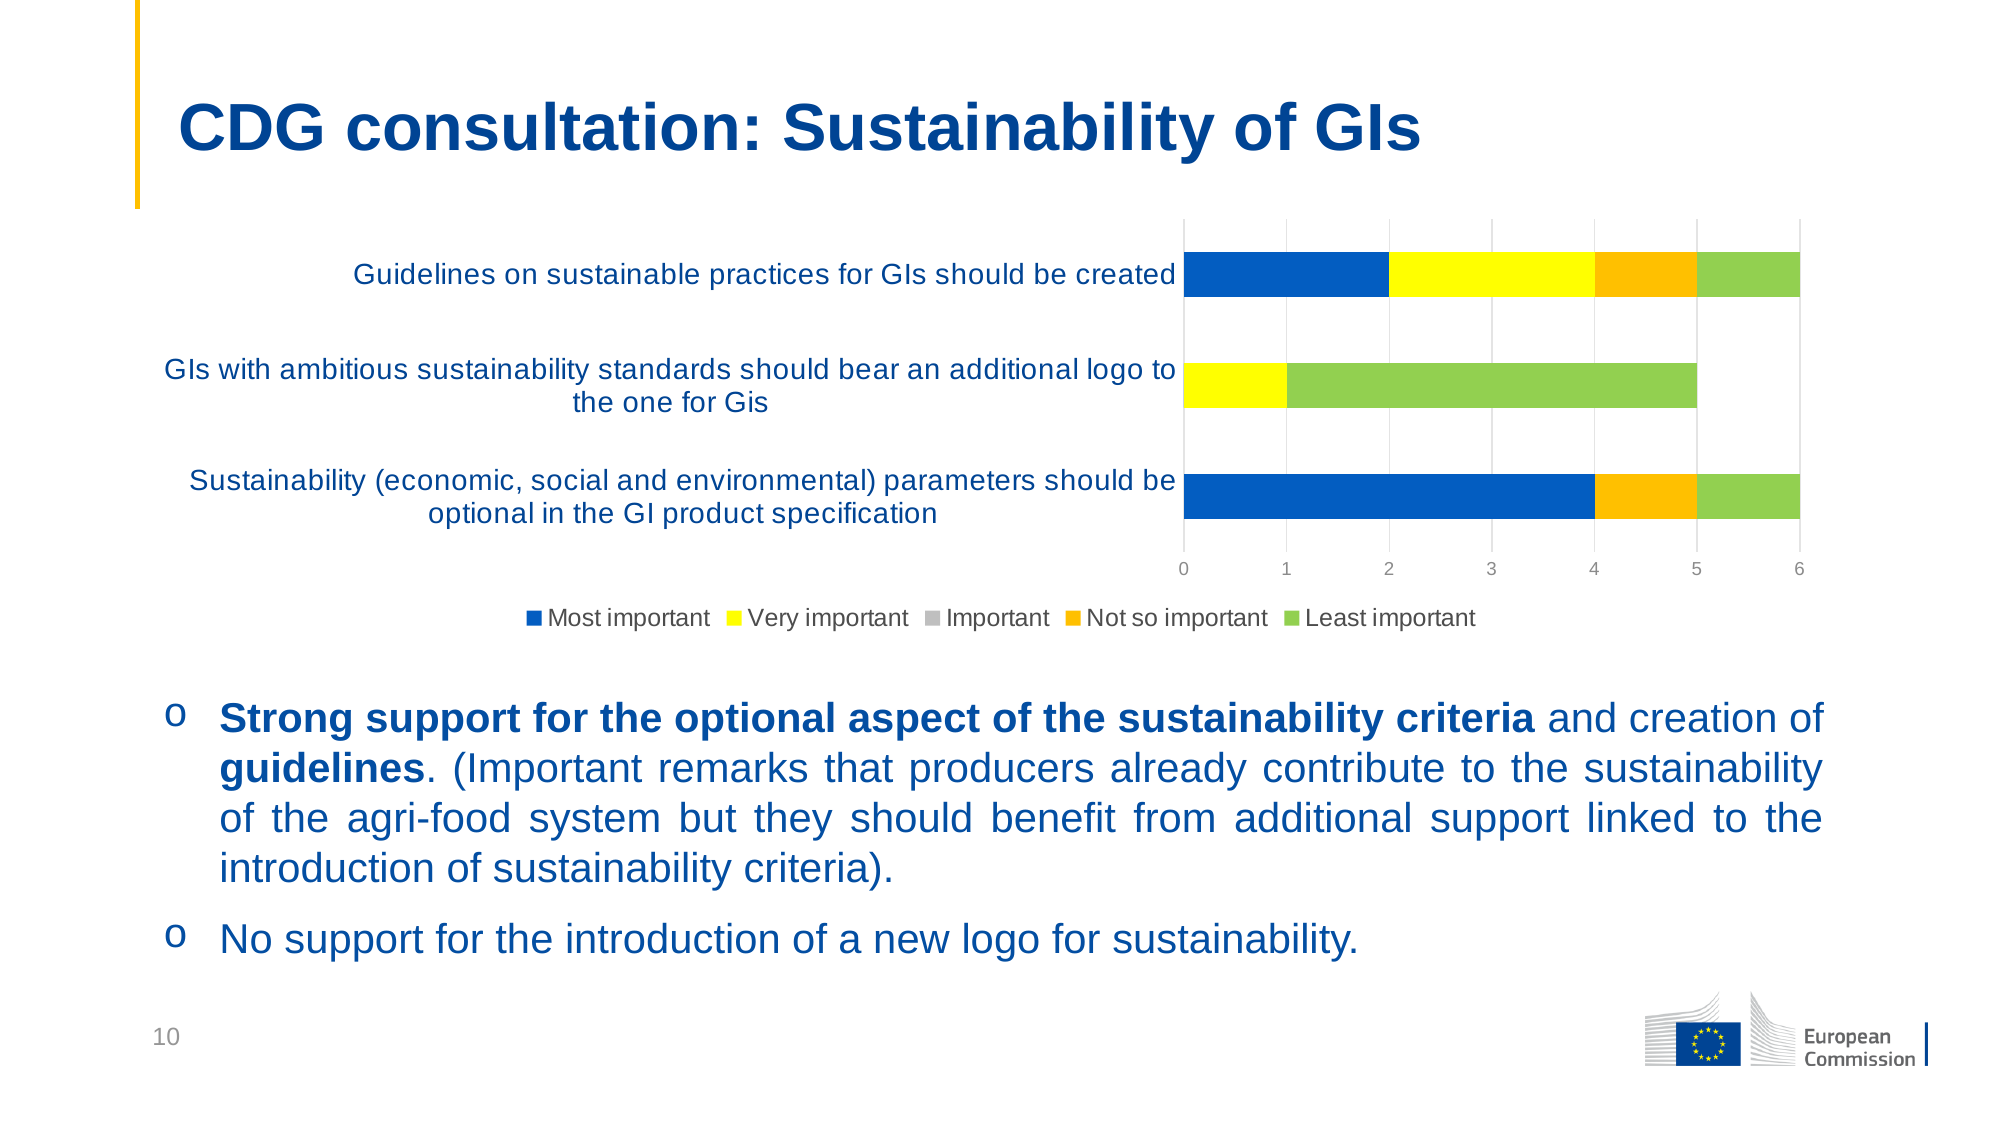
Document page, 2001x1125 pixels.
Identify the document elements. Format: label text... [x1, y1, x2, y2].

title CDG consultation: Sustainability of GIs [163, 36, 1889, 166]
chart [163, 210, 1839, 638]
slide_number 10 [137, 1005, 588, 1066]
picture [1645, 991, 1928, 1066]
text_box Strong support for the optional aspect of the sustainability criteria and creation of guidelines. (Important remarks that producers already contribute to the sustainability of the agri-food system but they should benefit from additional support linked to the introduction of sustainability criteria). No support for the introduction of a new logo for sustainability. [148, 683, 1839, 969]
